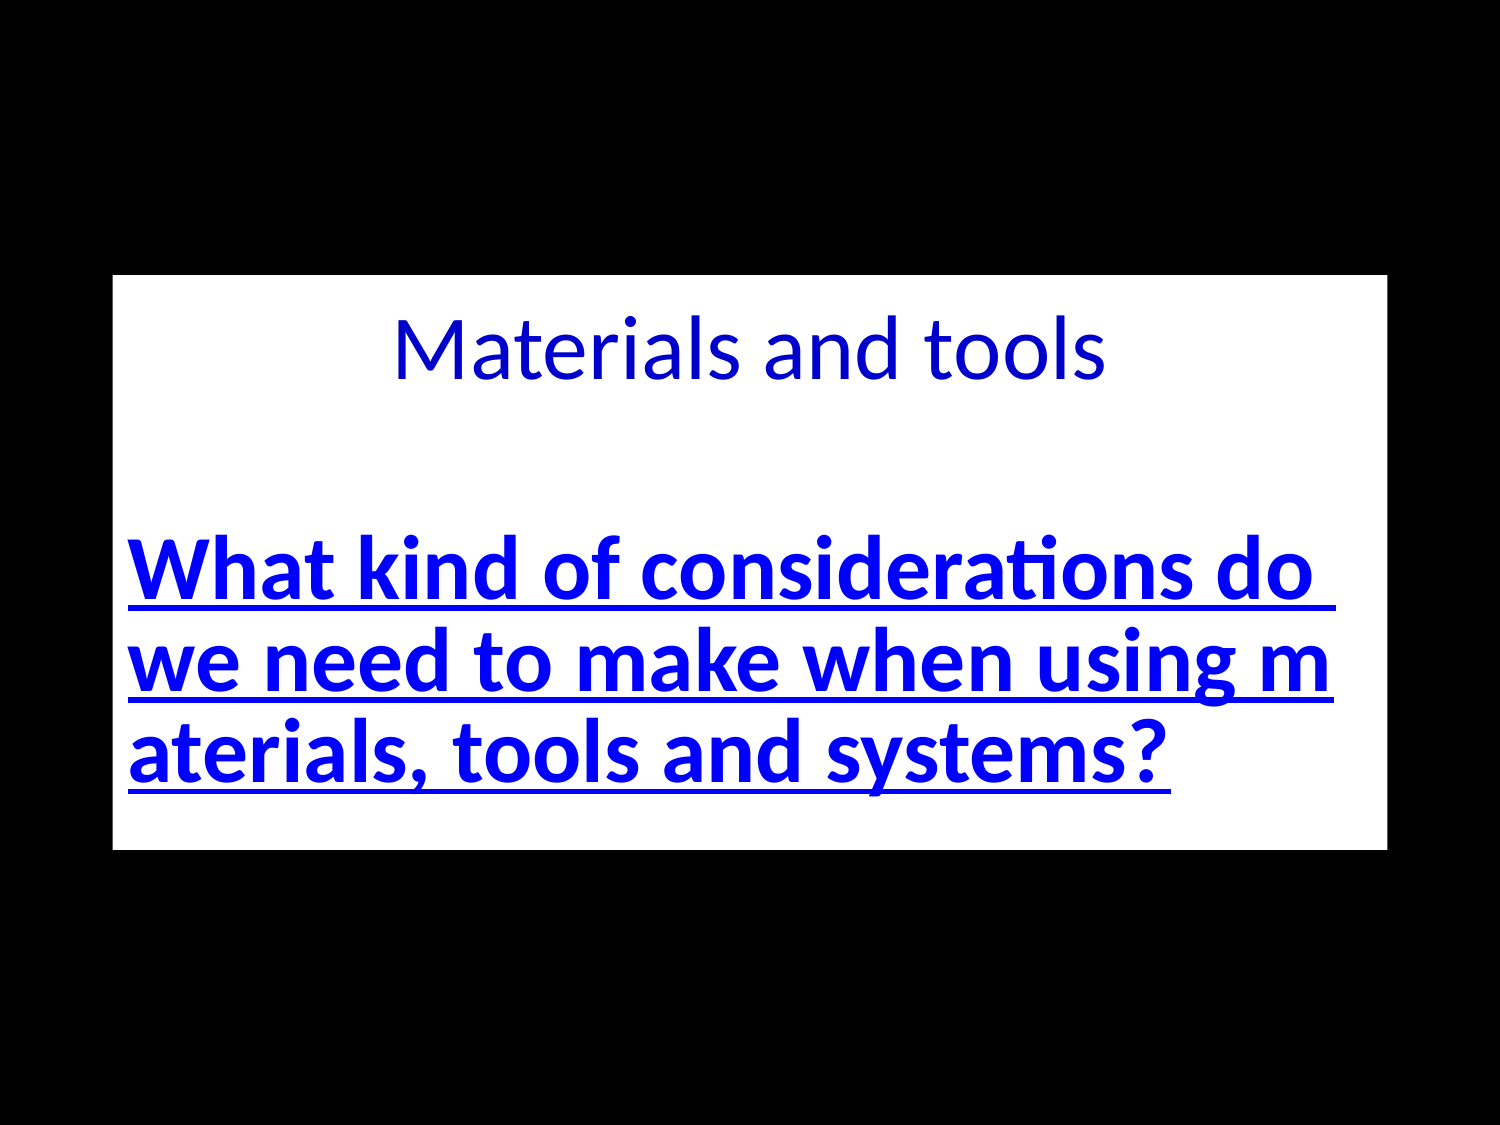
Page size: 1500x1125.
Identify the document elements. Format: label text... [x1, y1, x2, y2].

title Materials and tools What kind of considerations do we need to make when using materials, tools and systems? [112, 275, 1388, 850]
